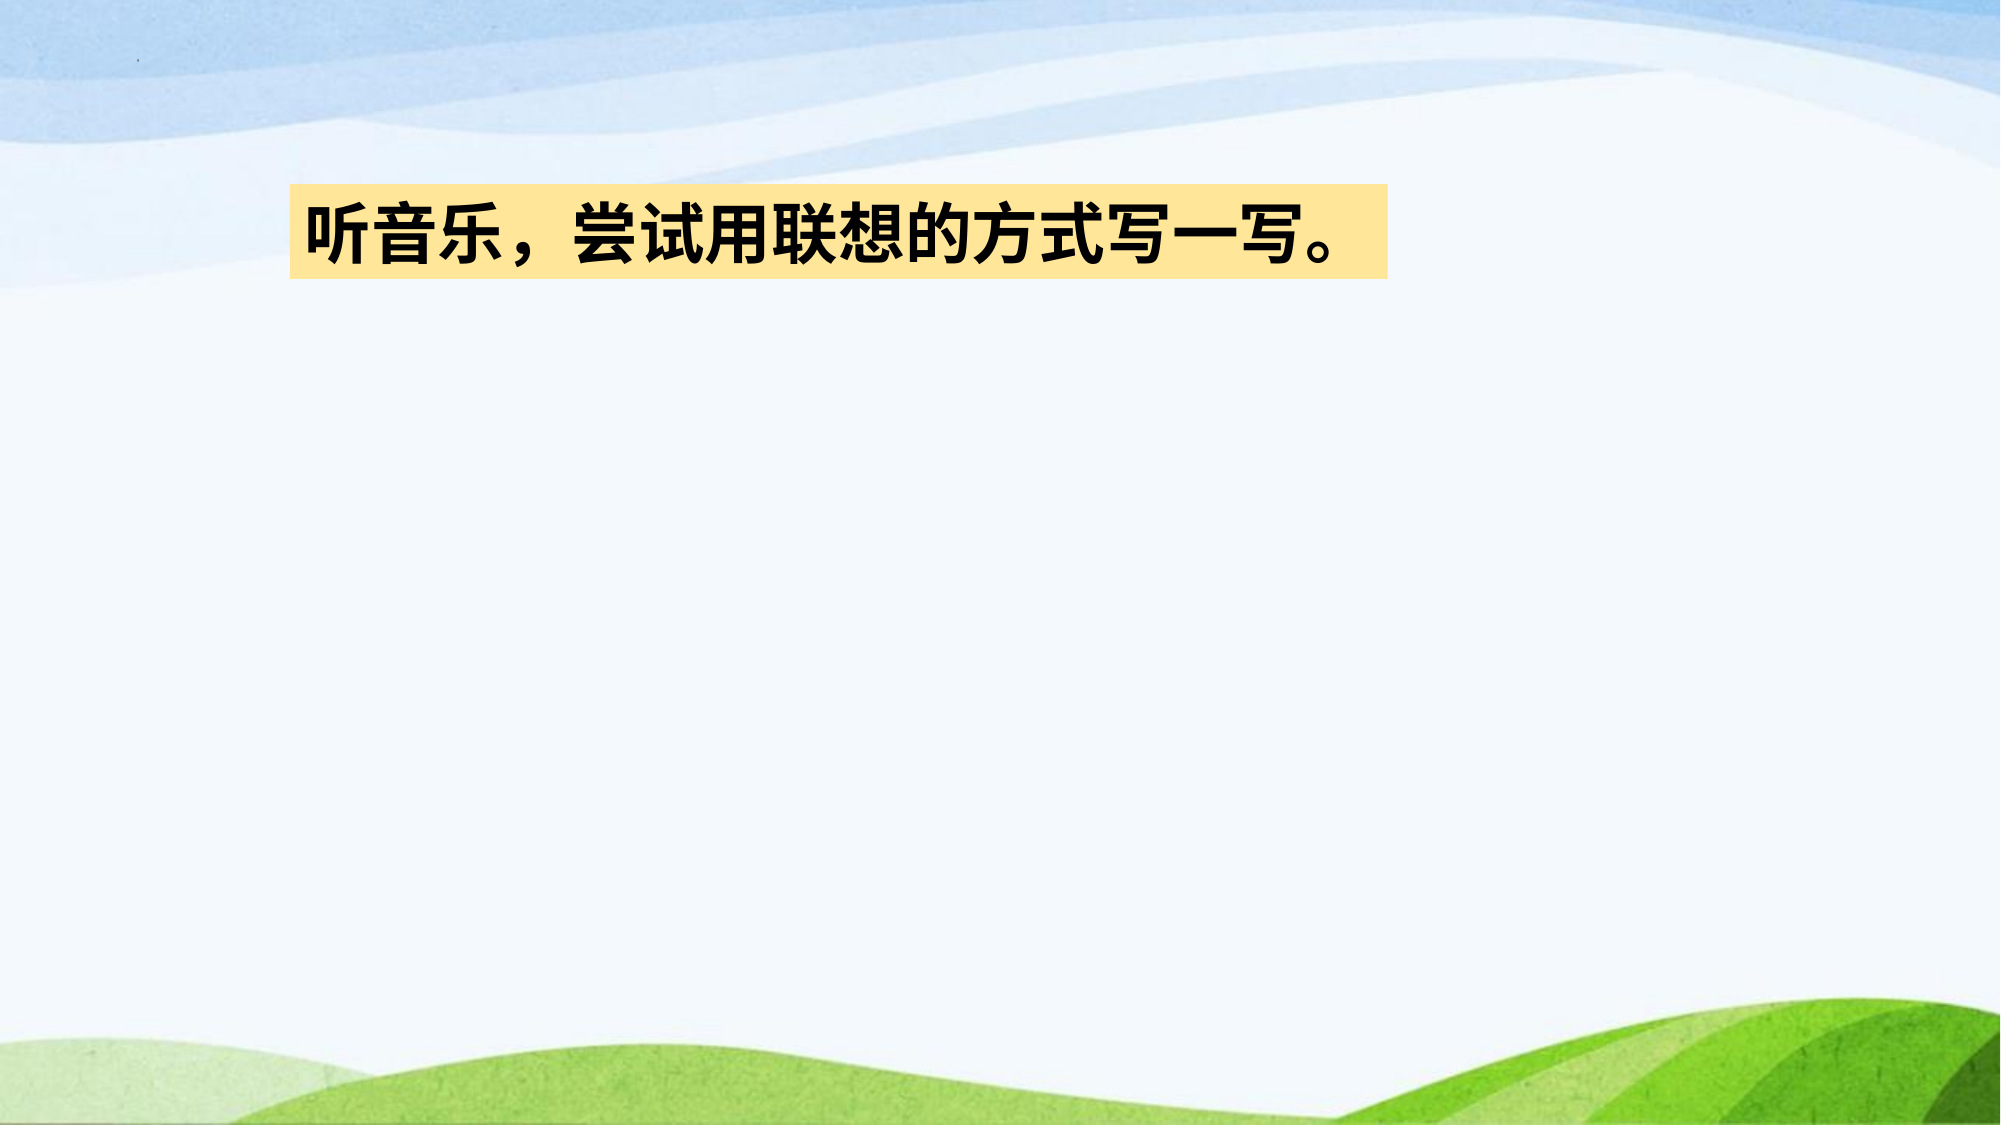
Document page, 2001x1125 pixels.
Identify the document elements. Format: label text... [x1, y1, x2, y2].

text_box 听音乐，尝试用联想的方式写一写。 [289, 184, 1388, 279]
picture [0, 0, 2001, 1125]
